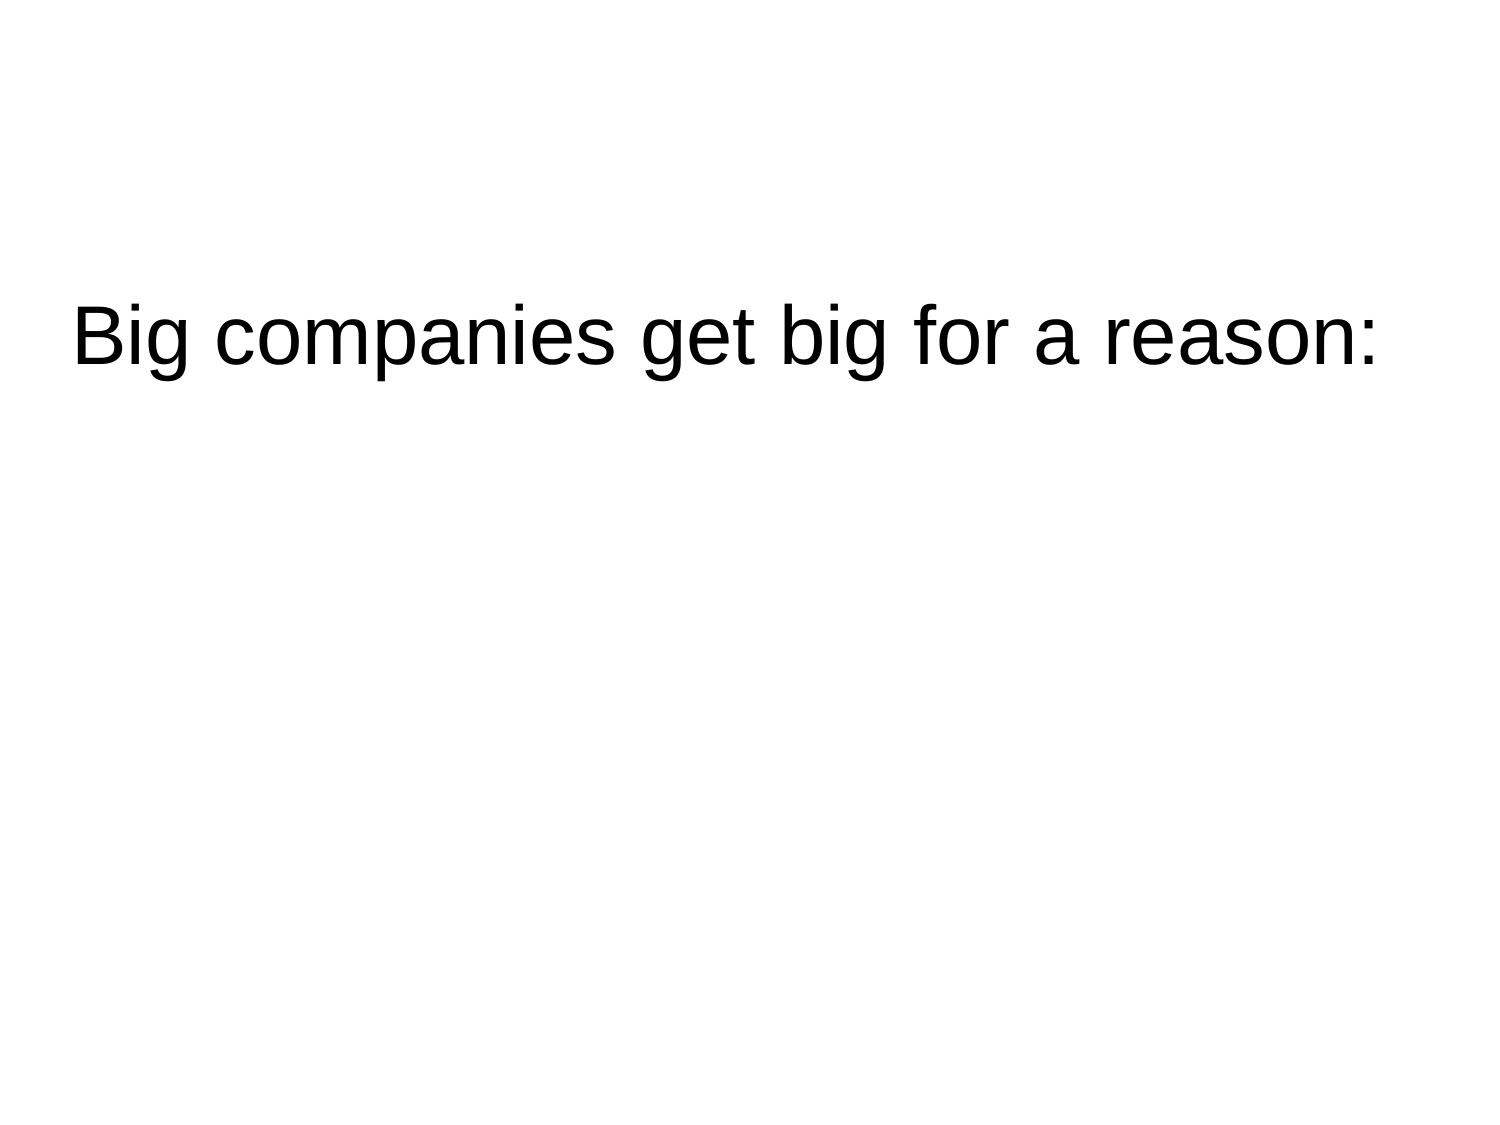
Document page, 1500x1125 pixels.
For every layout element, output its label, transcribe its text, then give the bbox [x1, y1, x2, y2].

text_box Big companies get big for a reason: [56, 274, 1471, 389]
